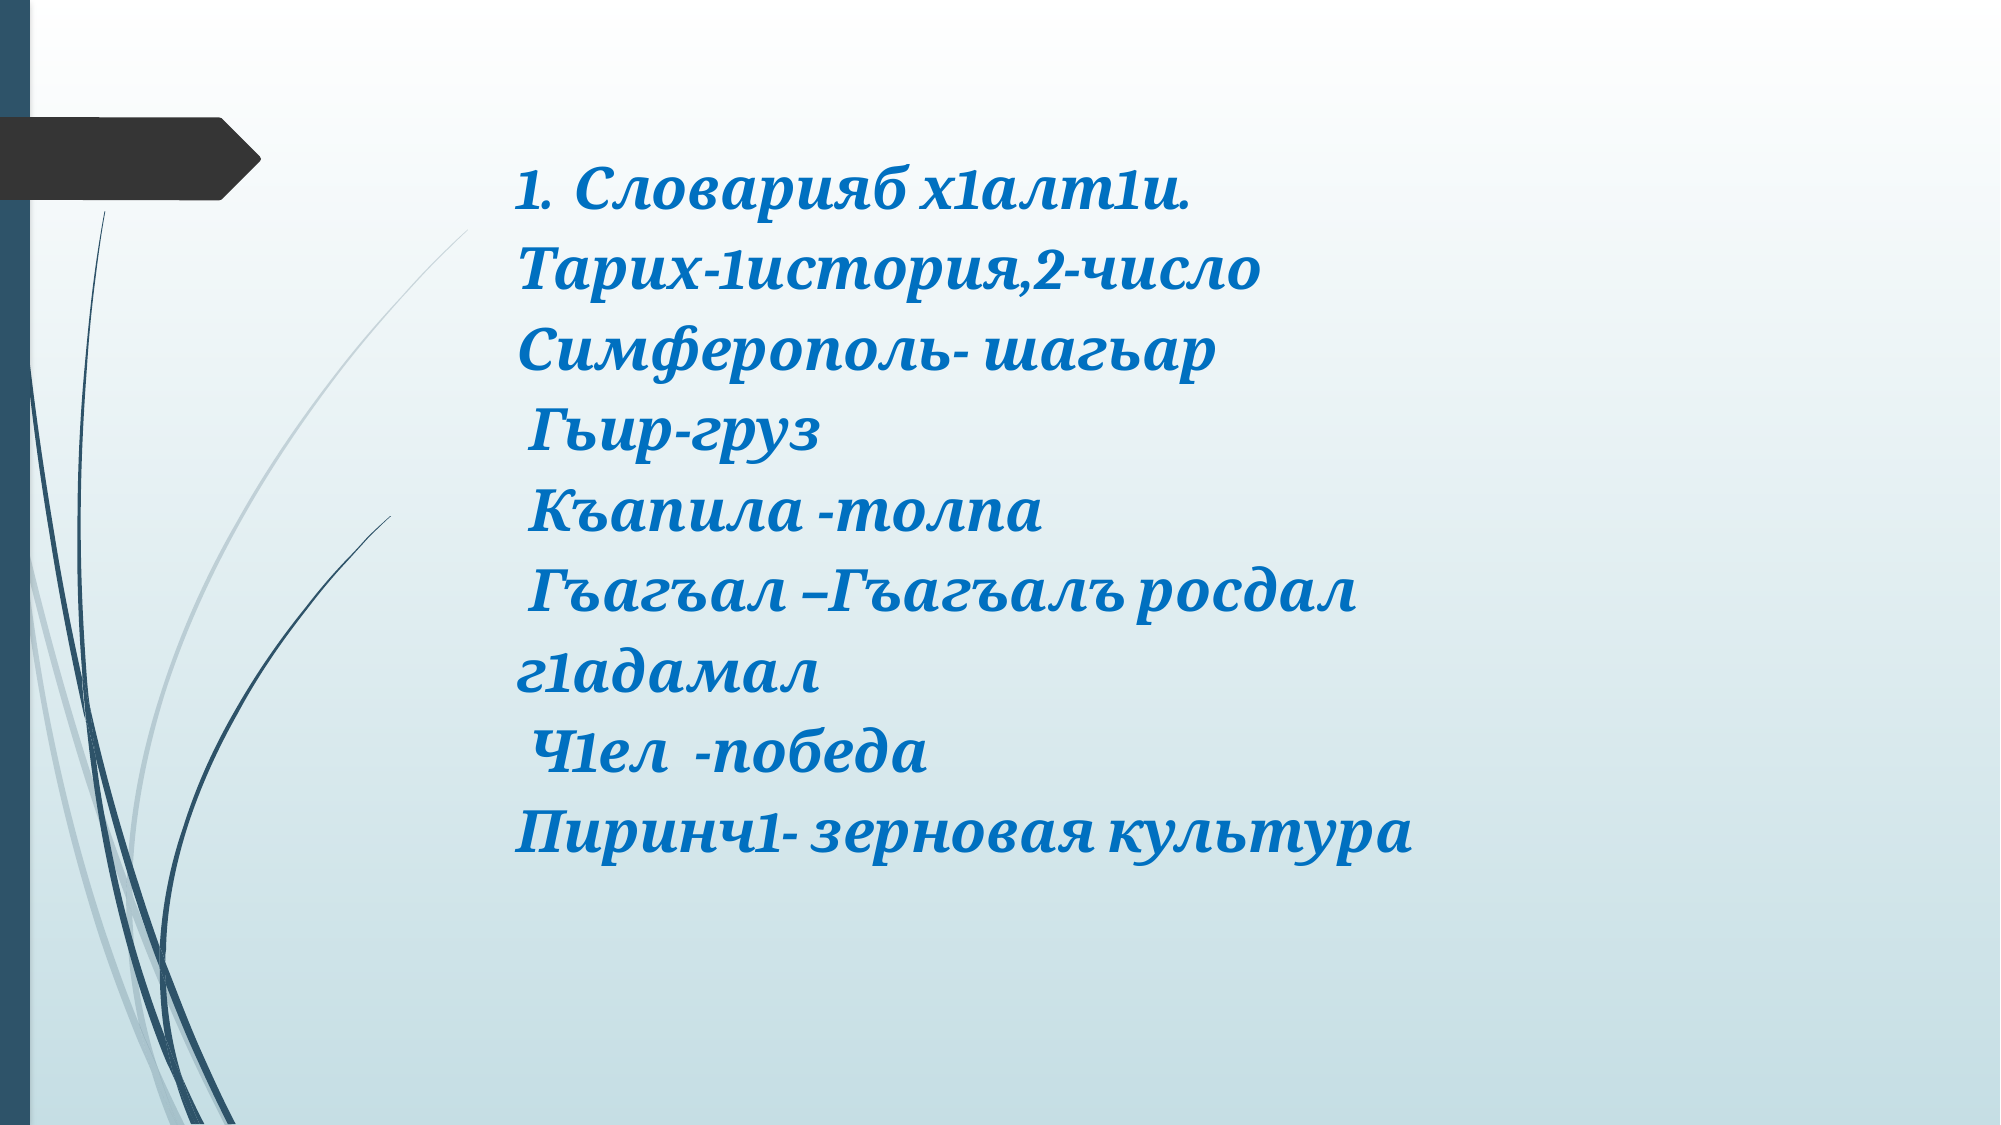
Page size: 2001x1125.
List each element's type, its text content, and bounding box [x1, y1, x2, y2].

text_box Словарияб х1алт1и. Тарих-1история,2-число Симферополь- шагьар Гьир-груз Къапила -толпа Гъагъал –Гъагъалъ росдал г1адамал Ч1ел -победа Пиринч1- зерновая культура [502, 133, 1614, 924]
